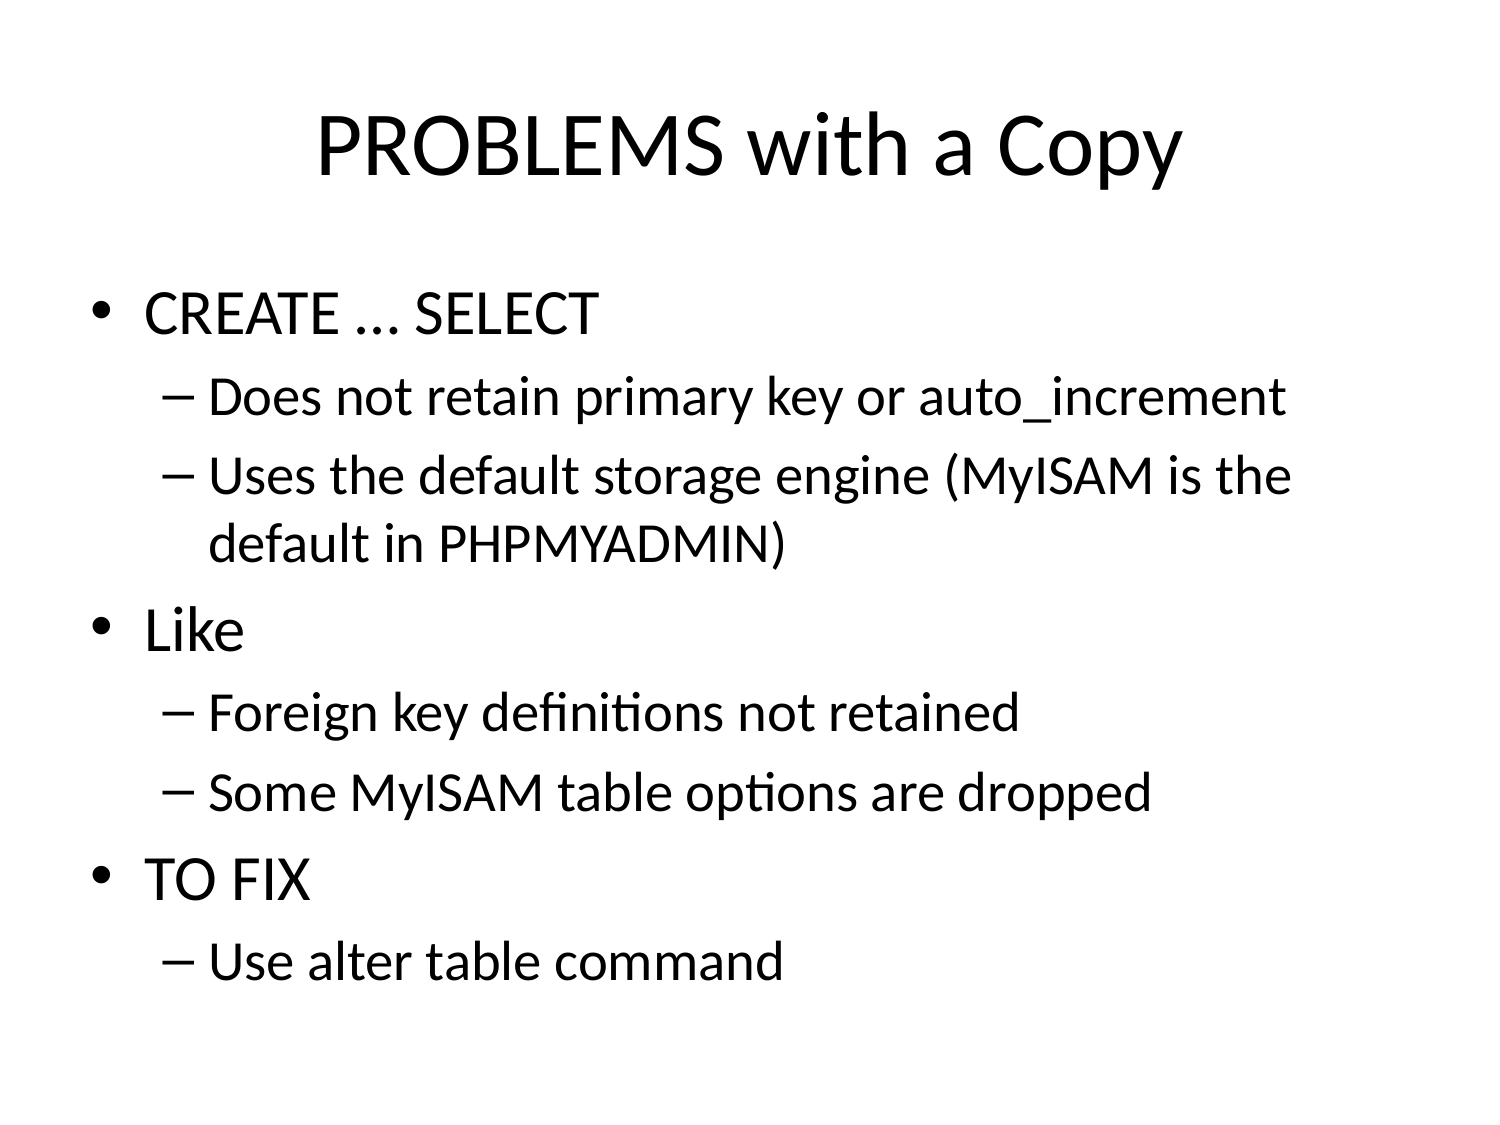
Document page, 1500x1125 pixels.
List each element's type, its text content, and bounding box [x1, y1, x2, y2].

list CREATE … SELECT Does not retain primary key or auto_increment Uses the default storage engine (MyISAM is the default in PHPMYADMIN) Like Foreign key definitions not retained Some MyISAM table options are dropped TO FIX Use alter table command [75, 262, 1425, 1005]
title PROBLEMS with a Copy [75, 45, 1425, 233]
